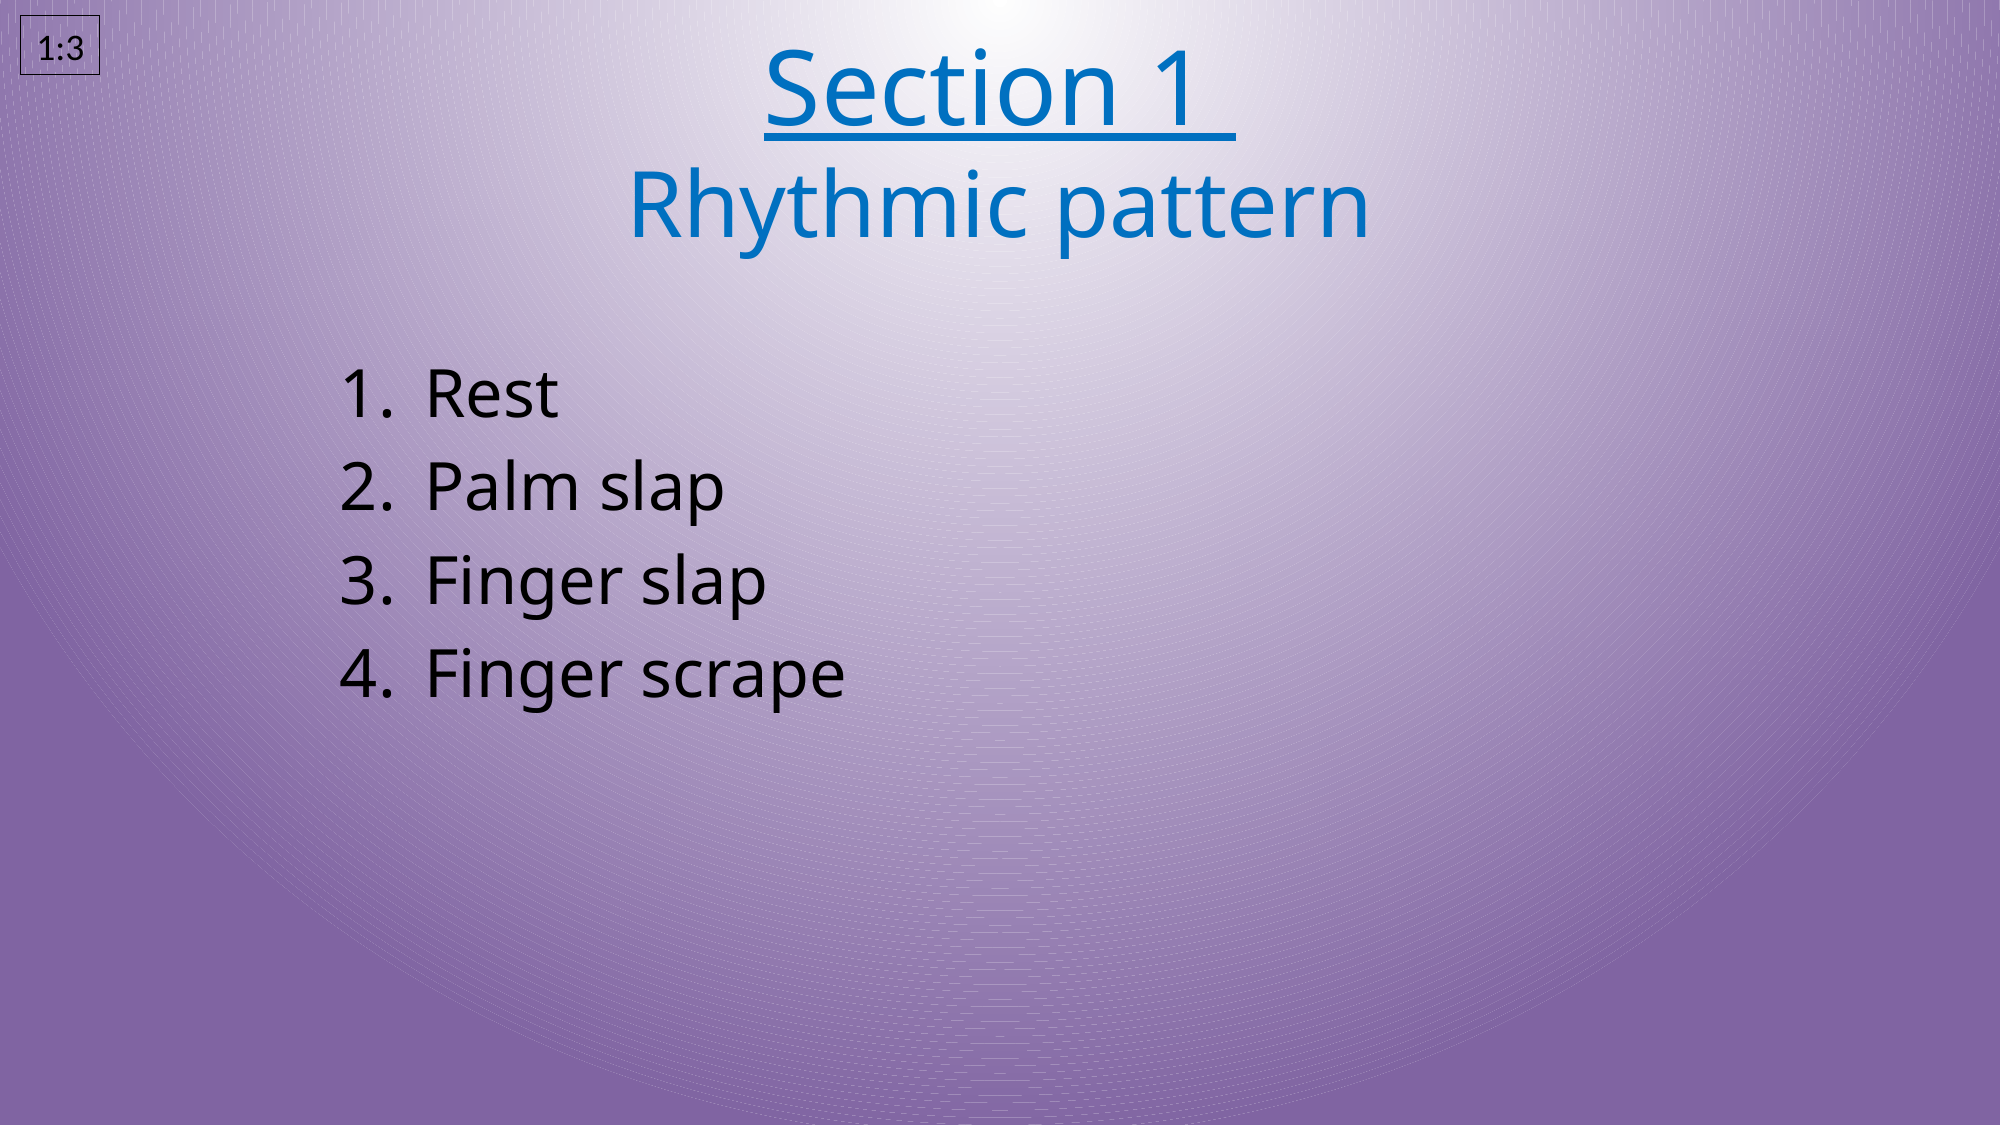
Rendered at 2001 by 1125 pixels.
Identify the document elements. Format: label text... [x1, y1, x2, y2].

list Rest Palm slap Finger slap Finger scrape [324, 343, 1000, 788]
text_box 1:3 [20, 15, 100, 75]
title Section 1 Rhythmic pattern [99, 45, 1900, 233]
